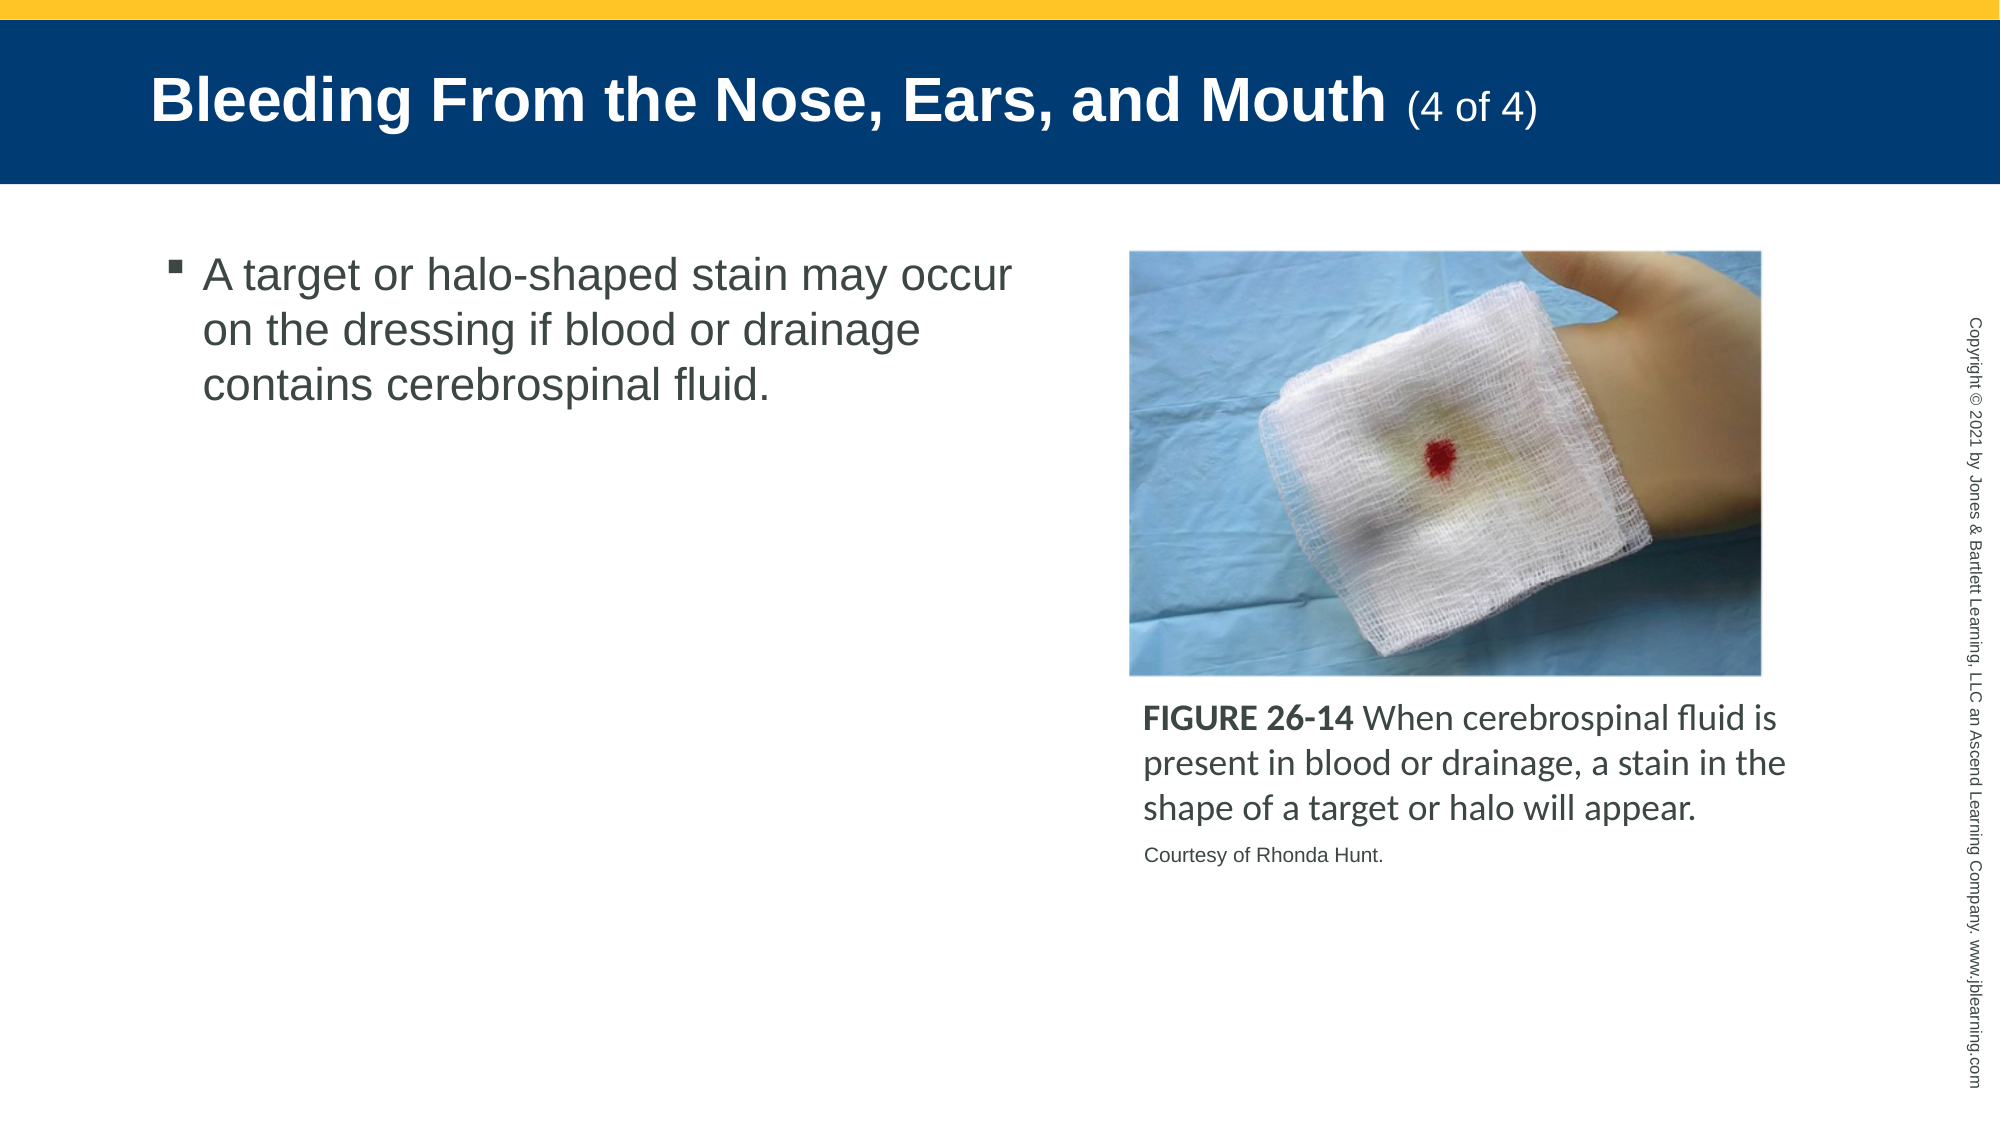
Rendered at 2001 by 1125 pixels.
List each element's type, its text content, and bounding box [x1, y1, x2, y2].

title Bleeding From the Nose, Ears, and Mouth (4 of 4) [0, 19, 2000, 185]
list A target or halo-shaped stain may occur on the dressing if blood or drainage contains cerebrospinal fluid. [150, 237, 1067, 1025]
picture [1118, 241, 1769, 686]
text_box Courtesy of Rhonda Hunt. [1129, 833, 1399, 874]
text_box FIGURE 26-14 When cerebrospinal fluid is present in blood or drainage, a stain in the shape of a target or halo will appear. [1128, 685, 1807, 836]
